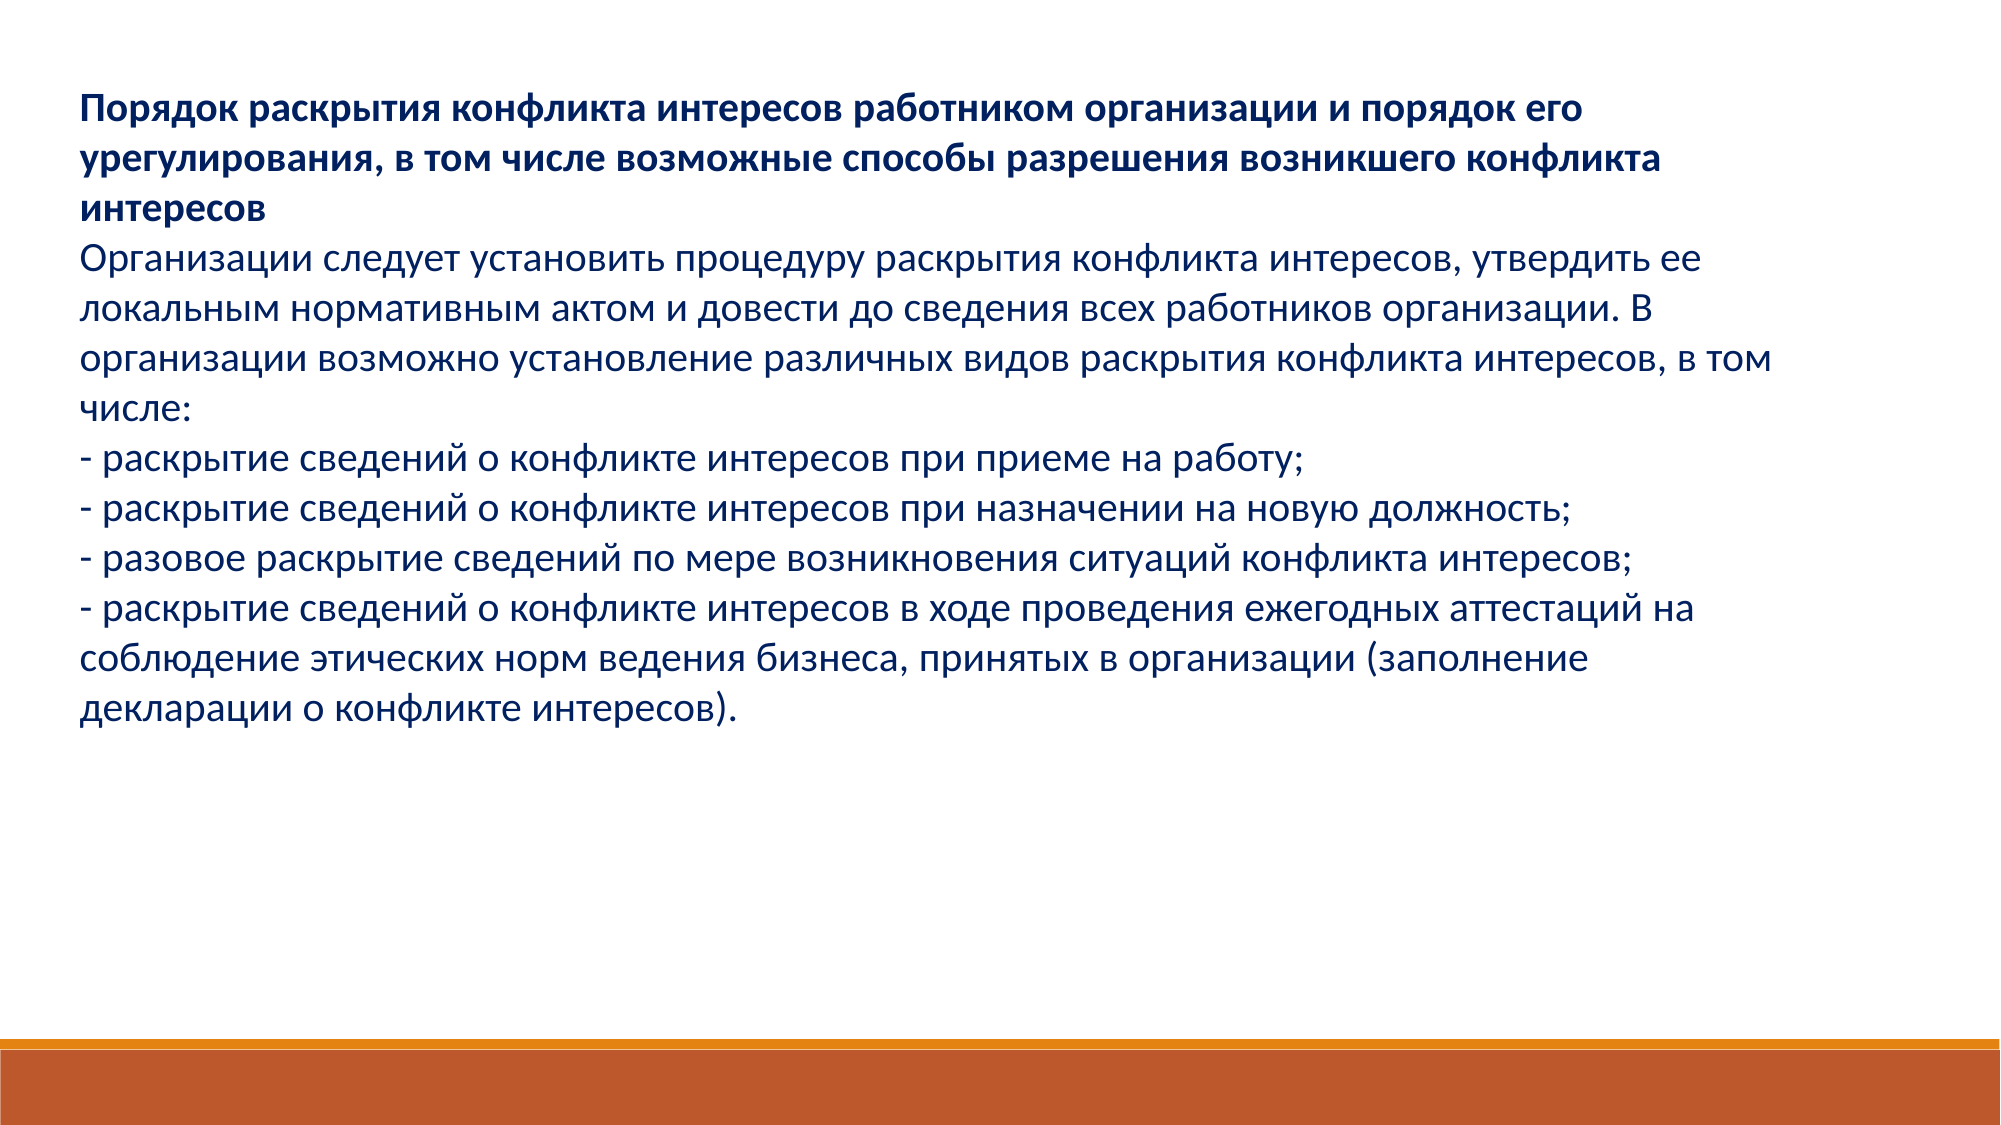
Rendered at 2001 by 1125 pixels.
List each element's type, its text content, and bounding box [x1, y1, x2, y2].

text_box Порядок раскрытия конфликта интересов работником организации и порядок его урегулирования, в том числе возможные способы разрешения возникшего конфликта интересов Организации следует установить процедуру раскрытия конфликта интересов, утвердить ее локальным нормативным актом и довести до сведения всех работников организации. В организации возможно установление различных видов раскрытия конфликта интересов, в том числе: - раскрытие сведений о конфликте интересов при приеме на работу; - раскрытие сведений о конфликте интересов при назначении на новую должность; - разовое раскрытие сведений по мере возникновения ситуаций конфликта интересов; - раскрытие сведений о конфликте интересов в ходе проведения ежегодных аттестаций на соблюдение этических норм ведения бизнеса, принятых в организации (заполнение декларации о конфликте интересов). [64, 72, 1826, 738]
